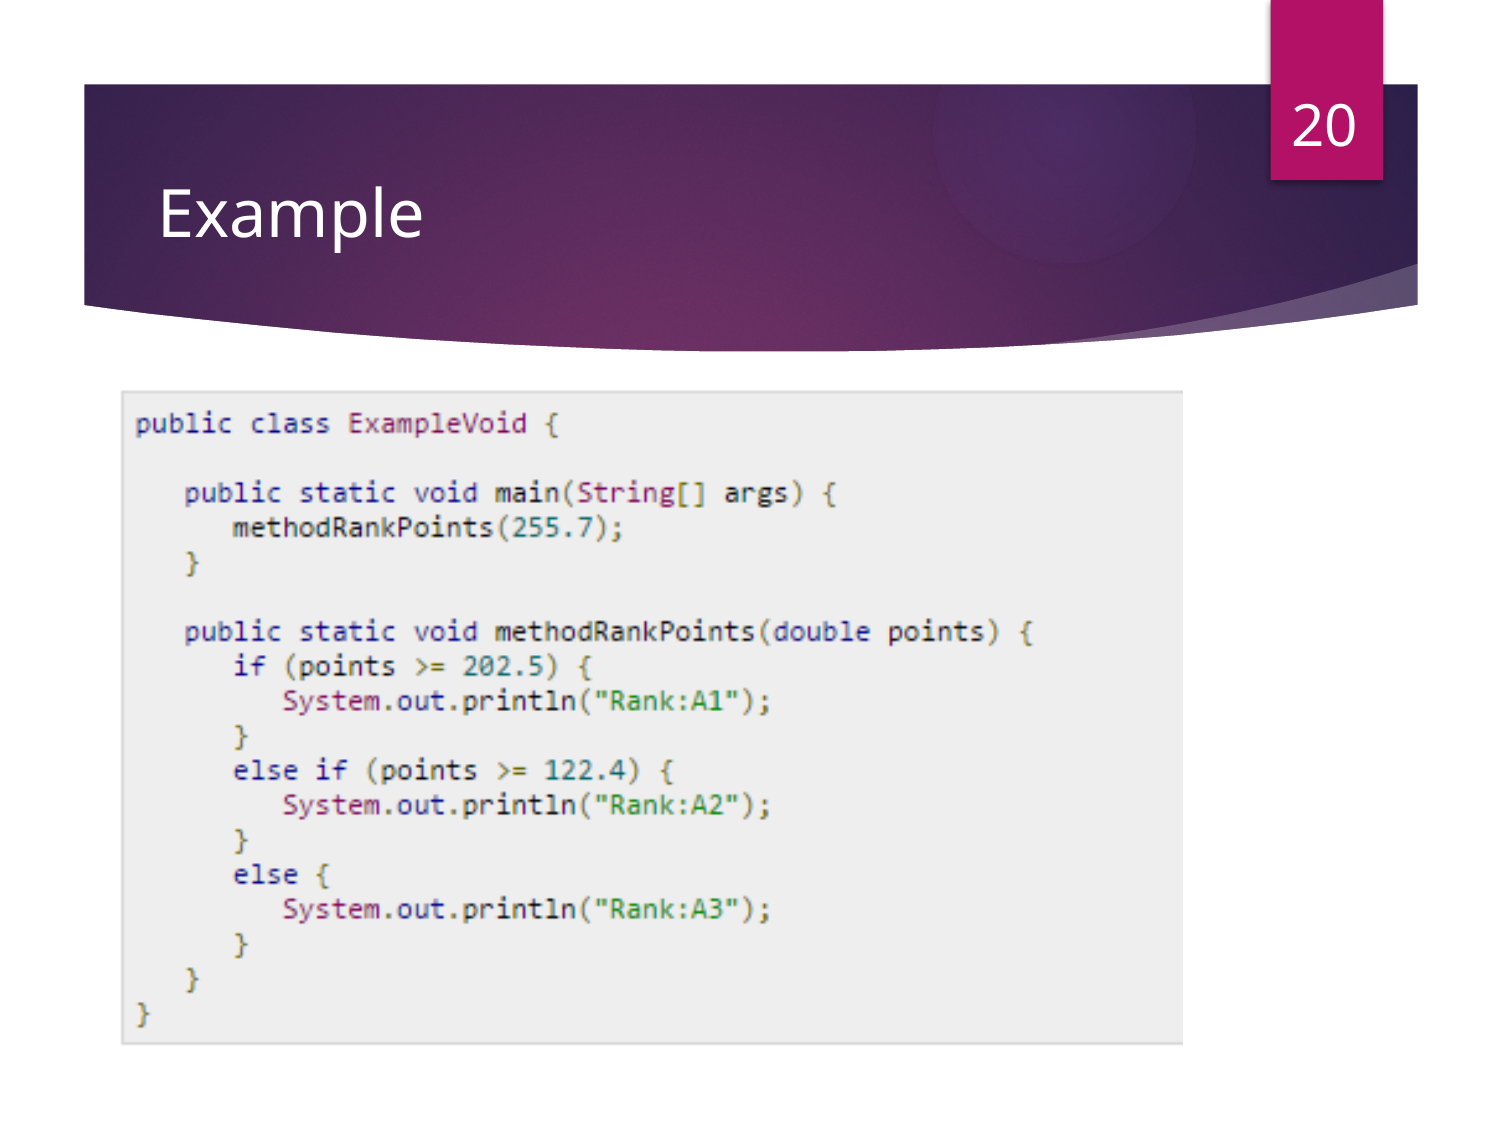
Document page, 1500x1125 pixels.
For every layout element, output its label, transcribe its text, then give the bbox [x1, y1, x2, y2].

slide_number 20 [1259, 48, 1390, 175]
title Example [142, 152, 1183, 269]
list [117, 384, 1183, 1049]
